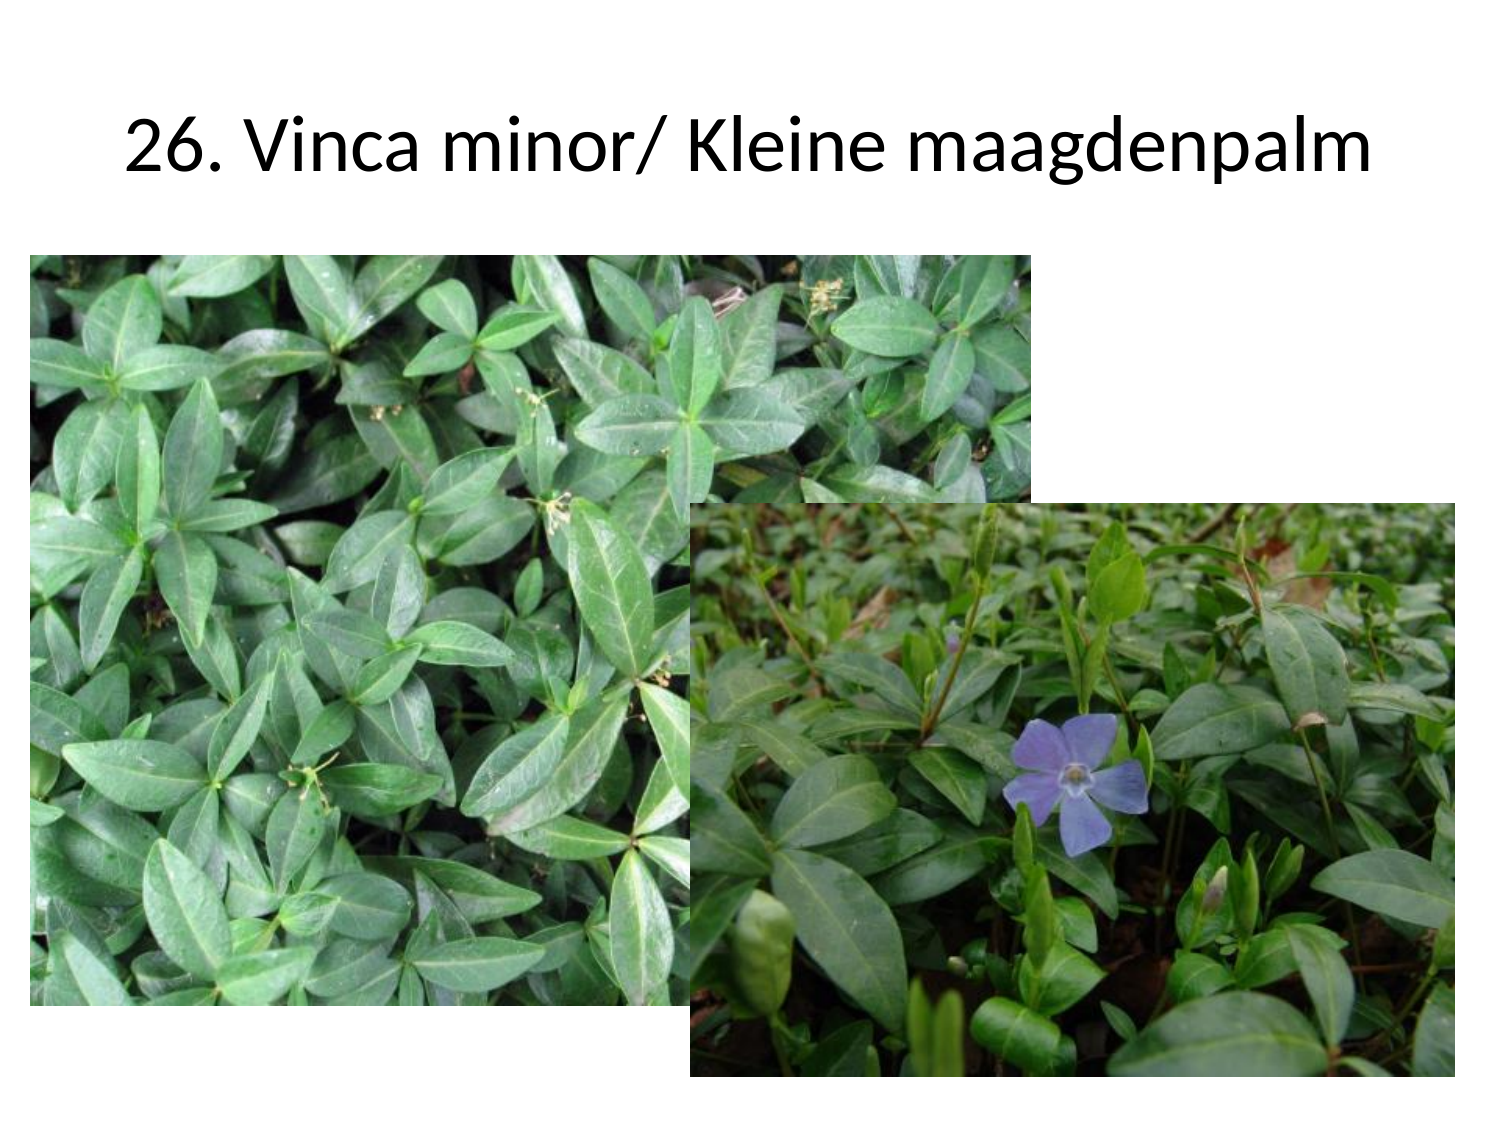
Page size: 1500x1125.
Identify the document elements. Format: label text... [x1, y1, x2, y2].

title 26. Vinca minor/ Kleine maagdenpalm [75, 45, 1425, 233]
picture [30, 255, 1455, 1077]
